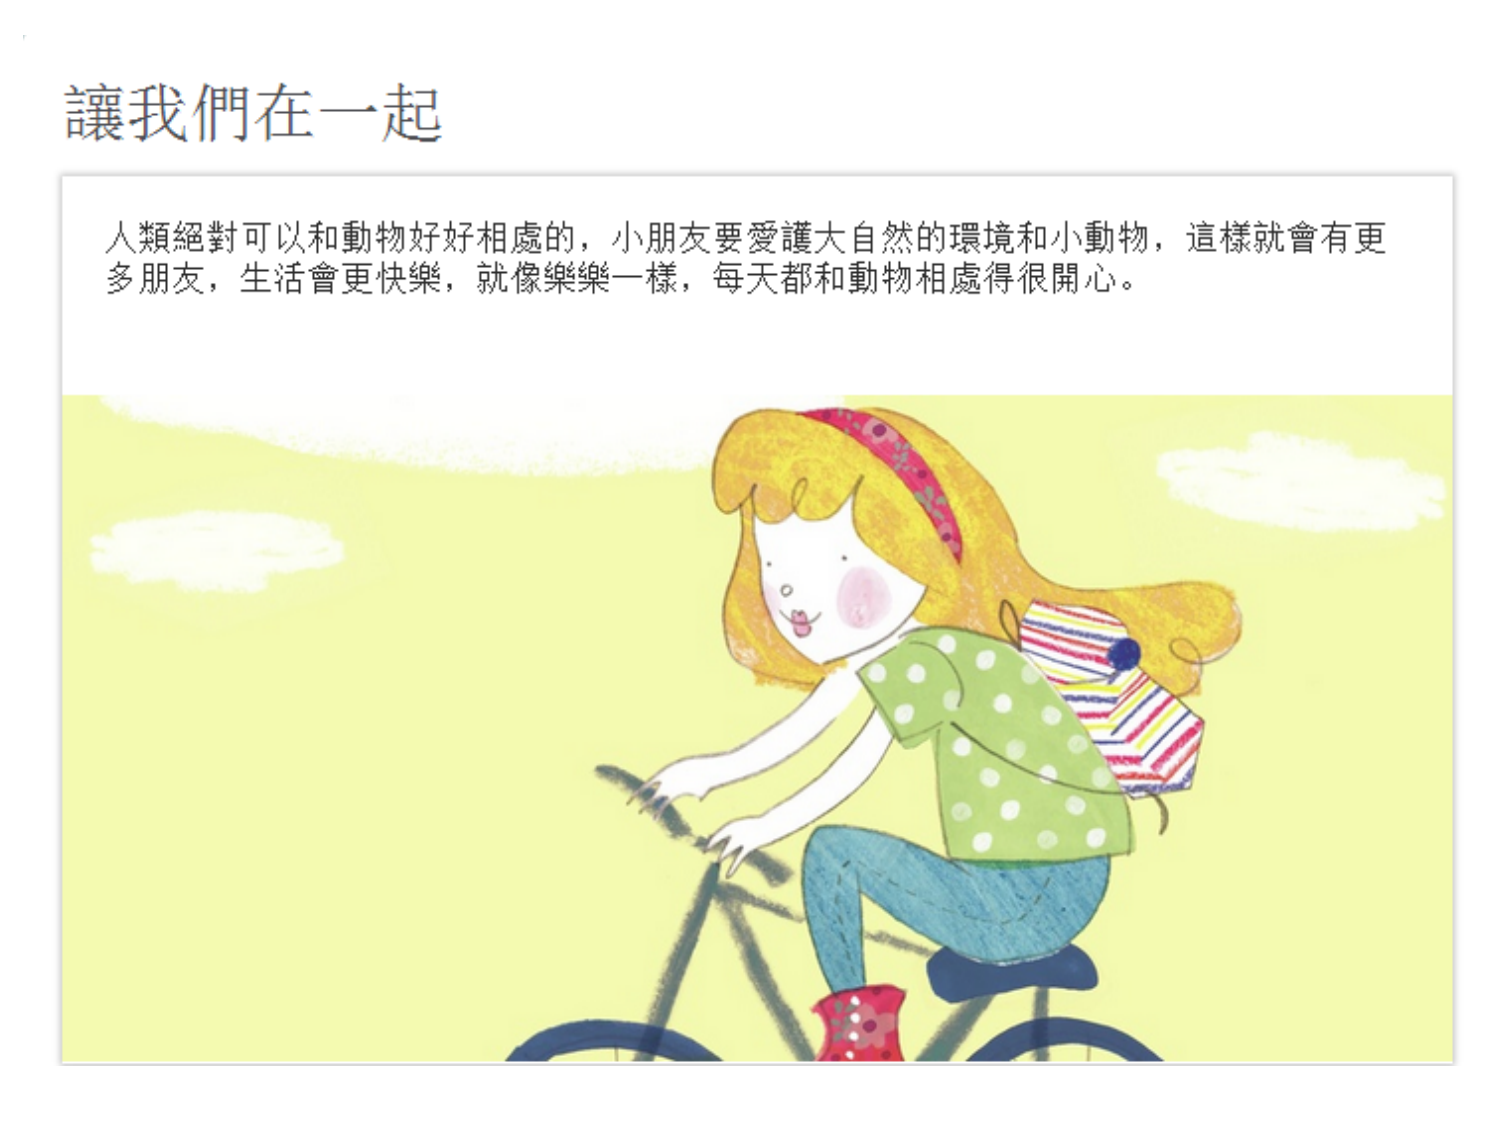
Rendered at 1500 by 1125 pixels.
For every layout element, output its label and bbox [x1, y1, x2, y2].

picture [23, 34, 1466, 1067]
